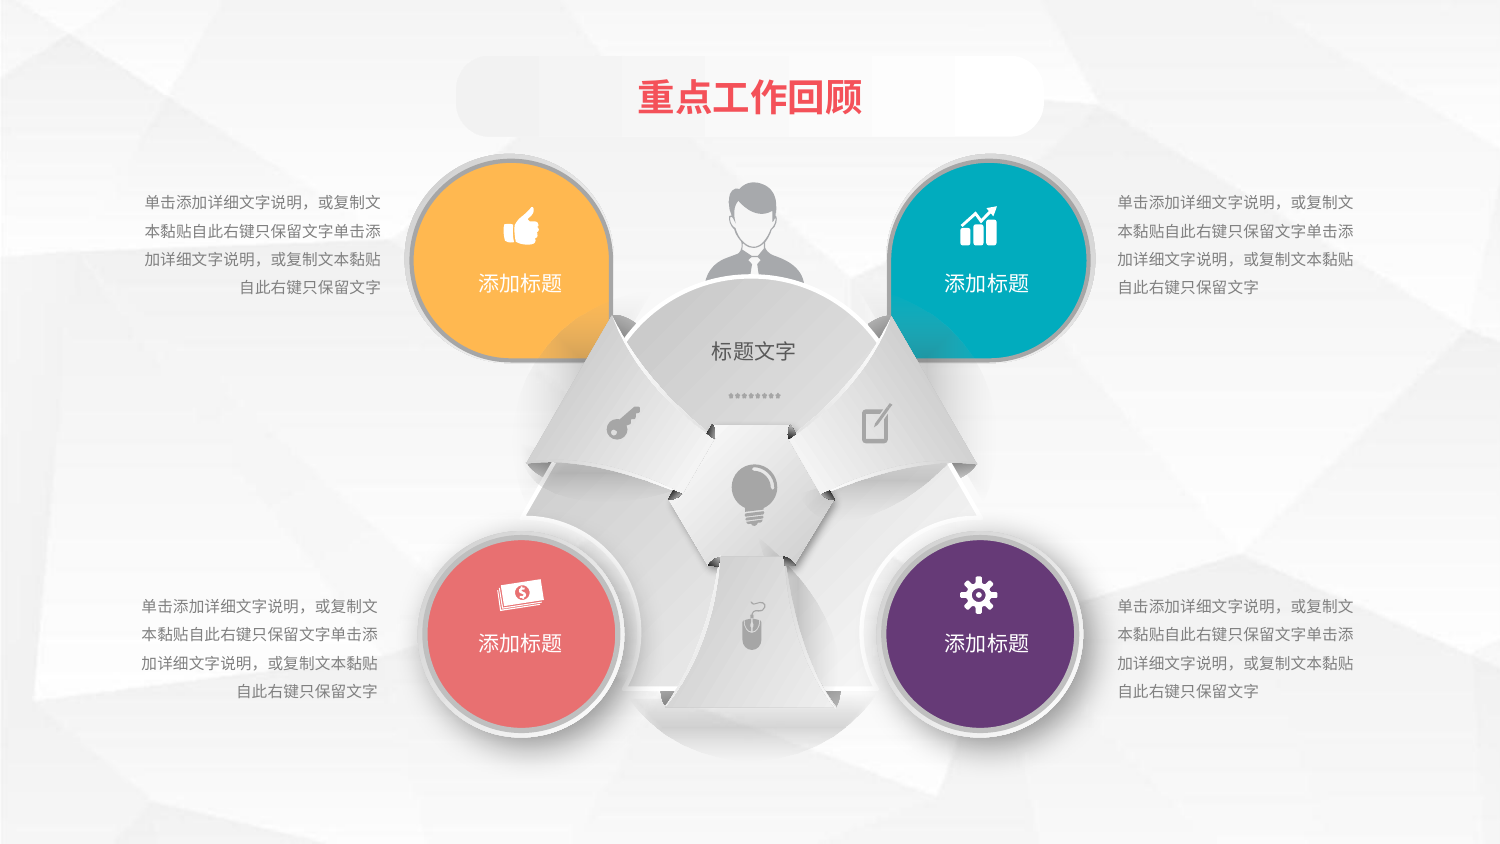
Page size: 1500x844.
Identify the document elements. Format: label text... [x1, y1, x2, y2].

text_box 单击添加详细文字说明，或复制文本黏贴自此右键只保留文字单击添加详细文字说明，或复制文本黏贴自此右键只保留文字 [118, 176, 396, 305]
text_box 单击添加详细文字说明，或复制文本黏贴自此右键只保留文字单击添加详细文字说明，或复制文本黏贴自此右键只保留文字 [115, 580, 393, 708]
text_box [728, 392, 781, 399]
text_box 单击添加详细文字说明，或复制文本黏贴自此右键只保留文字单击添加详细文字说明，或复制文本黏贴自此右键只保留文字 [1102, 176, 1379, 305]
text_box 重点工作回顾 [454, 54, 1046, 138]
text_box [876, 531, 1084, 738]
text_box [512, 177, 997, 761]
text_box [886, 153, 1096, 364]
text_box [404, 153, 614, 364]
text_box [417, 531, 625, 738]
text_box 单击添加详细文字说明，或复制文本黏贴自此右键只保留文字单击添加详细文字说明，或复制文本黏贴自此右键只保留文字 [1102, 580, 1379, 708]
picture [0, 0, 1500, 844]
